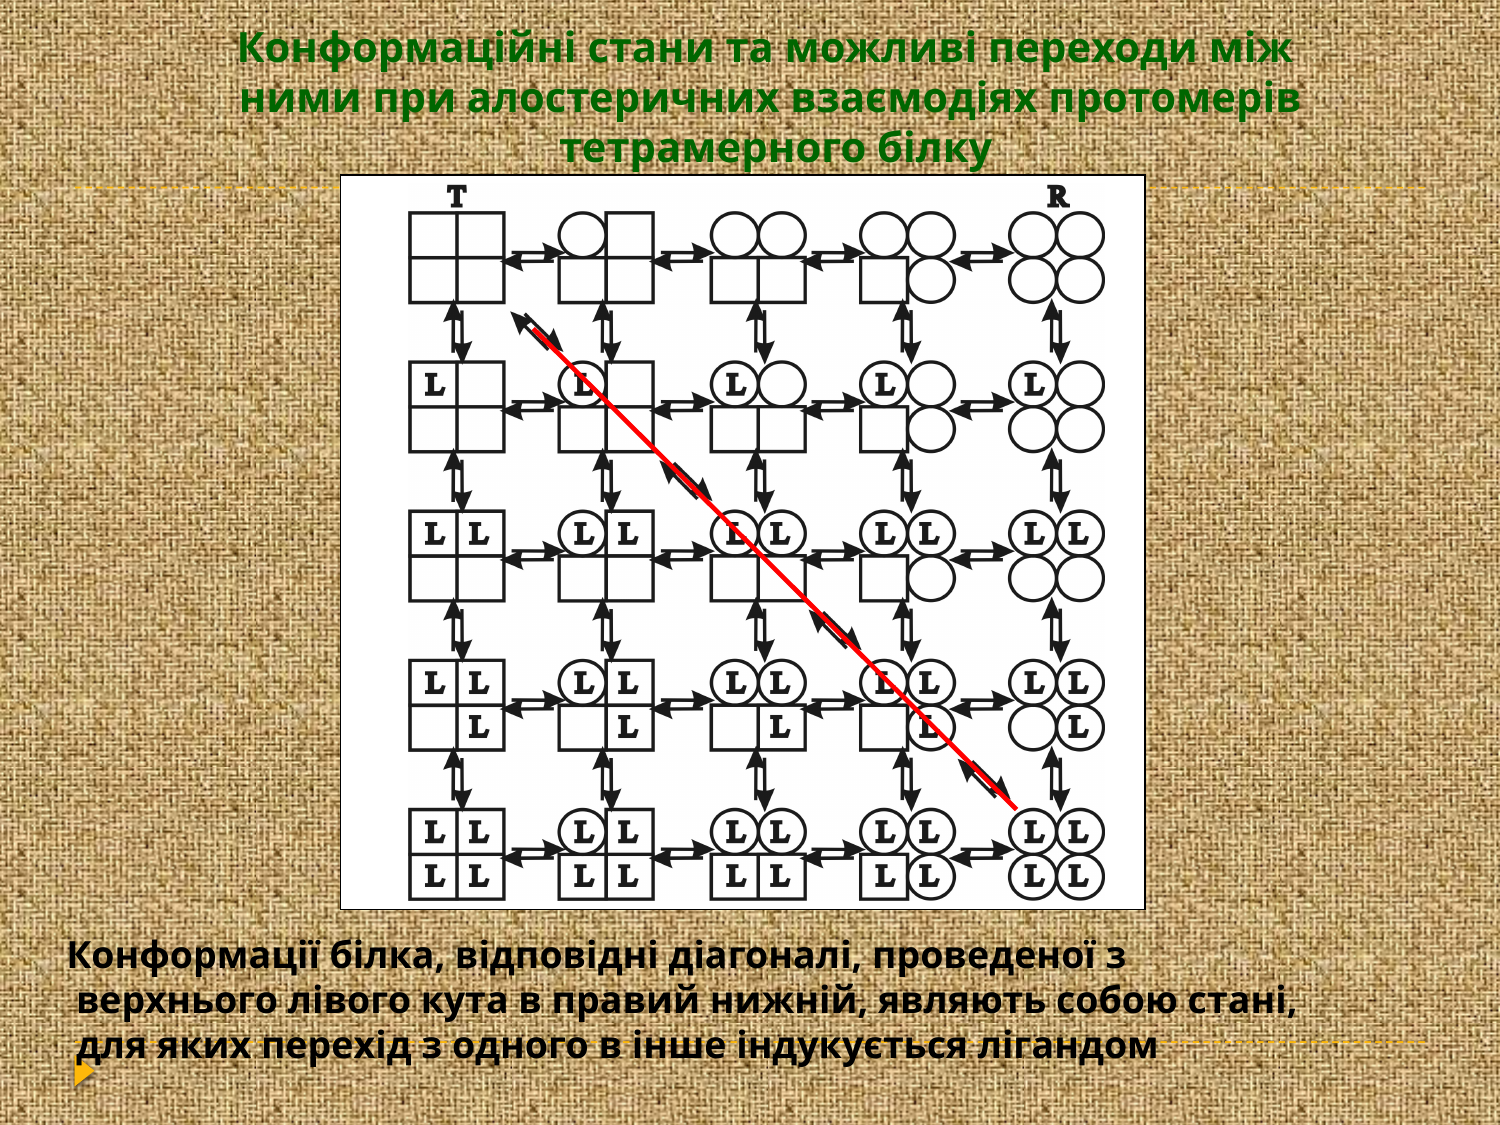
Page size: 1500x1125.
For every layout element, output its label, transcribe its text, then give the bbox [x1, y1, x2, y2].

text_box Конформаційні стани та можливі переходи між ними при алостеричних взаємодіях протомерів тетрамерного білку [213, 13, 1328, 179]
text_box [340, 179, 1146, 910]
text_box Конформації білка, відповідні діагоналі, проведеної з верхнього лівого кута в правий нижній, являють собою стані, для яких перехід з одного в інше індукується лігандом [51, 923, 1323, 1074]
picture [0, 0, 1500, 1125]
